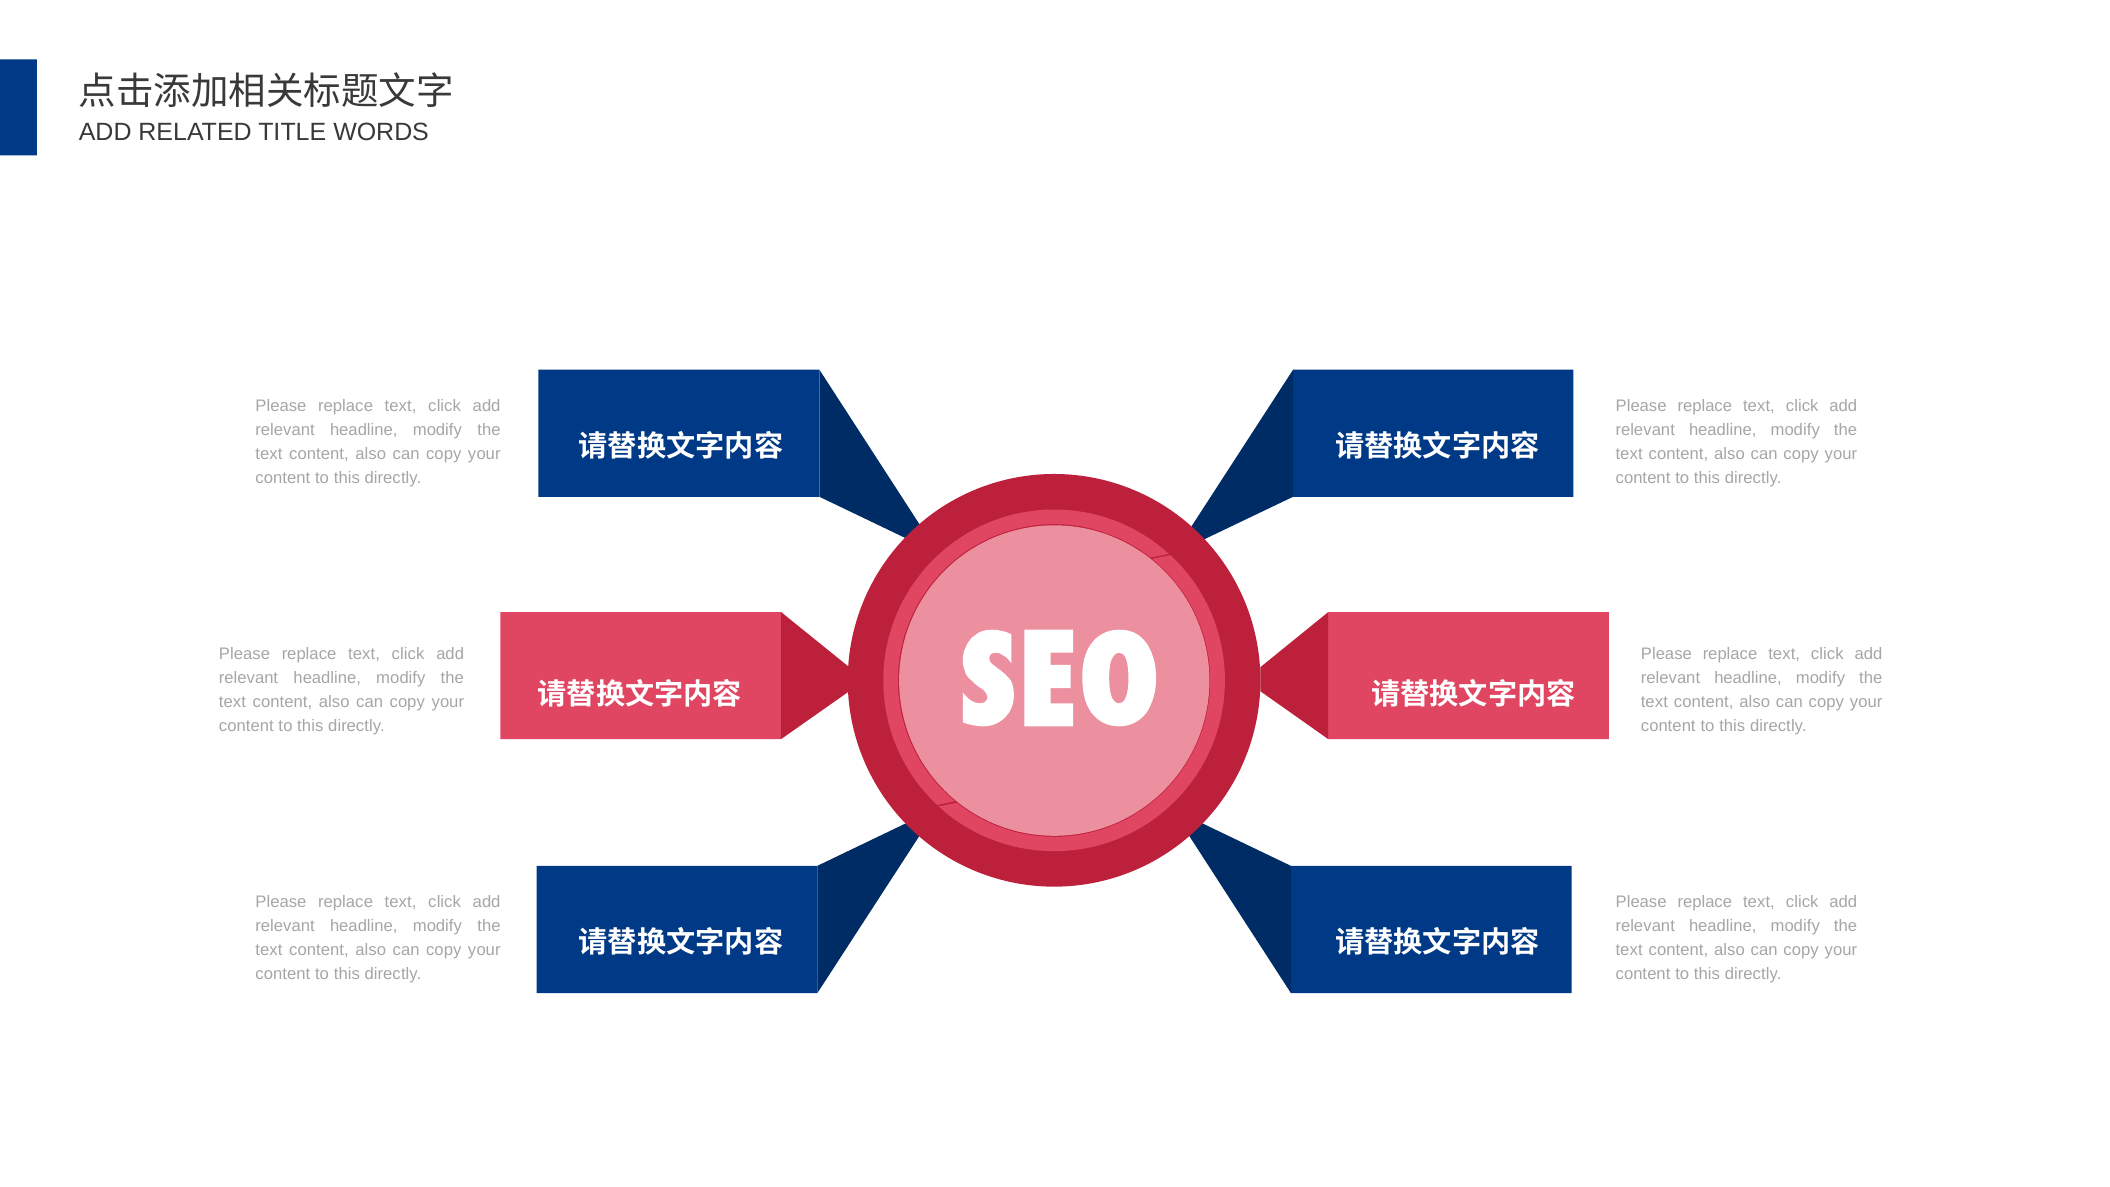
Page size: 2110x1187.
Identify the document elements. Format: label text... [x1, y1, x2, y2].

text_box Please replace text, click add relevant headline, modify the text content, also can copy your content to this directly. [1626, 631, 1898, 743]
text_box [500, 369, 1609, 993]
text_box Please replace text, click add relevant headline, modify the text content, also can copy your content to this directly. [240, 383, 500, 494]
text_box Please replace text, click add relevant headline, modify the text content, also can copy your content to this directly. [204, 631, 480, 743]
text_box ADD RELATED TITLE WORDS [62, 107, 446, 154]
text_box Please replace text, click add relevant headline, modify the text content, also can copy your content to this directly. [1609, 879, 1873, 991]
text_box Please replace text, click add relevant headline, modify the text content, also can copy your content to this directly. [240, 879, 500, 991]
text_box 点击添加相关标题文字 [62, 59, 470, 121]
text_box Please replace text, click add relevant headline, modify the text content, also can copy your content to this directly. [1609, 383, 1873, 494]
